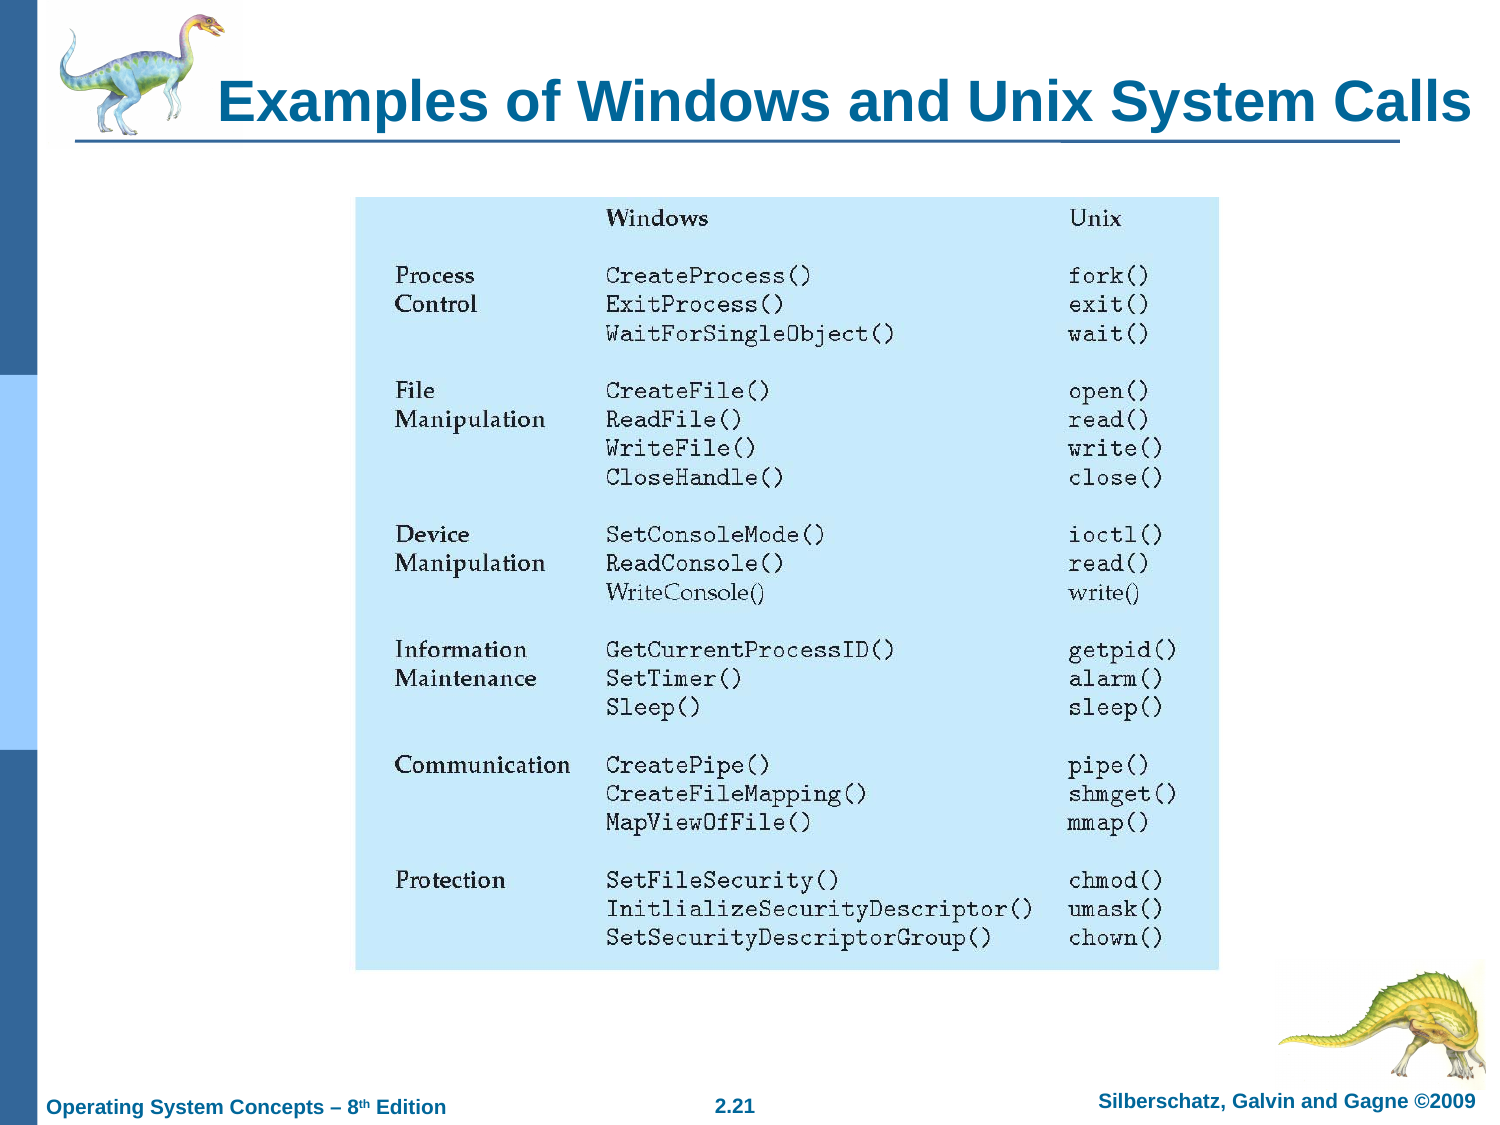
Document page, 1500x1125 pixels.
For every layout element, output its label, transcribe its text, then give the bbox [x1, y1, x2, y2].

picture [348, 197, 1235, 987]
picture [46, 0, 243, 149]
title Examples of Windows and Unix System Calls [170, 45, 1500, 141]
picture [1275, 959, 1486, 1090]
